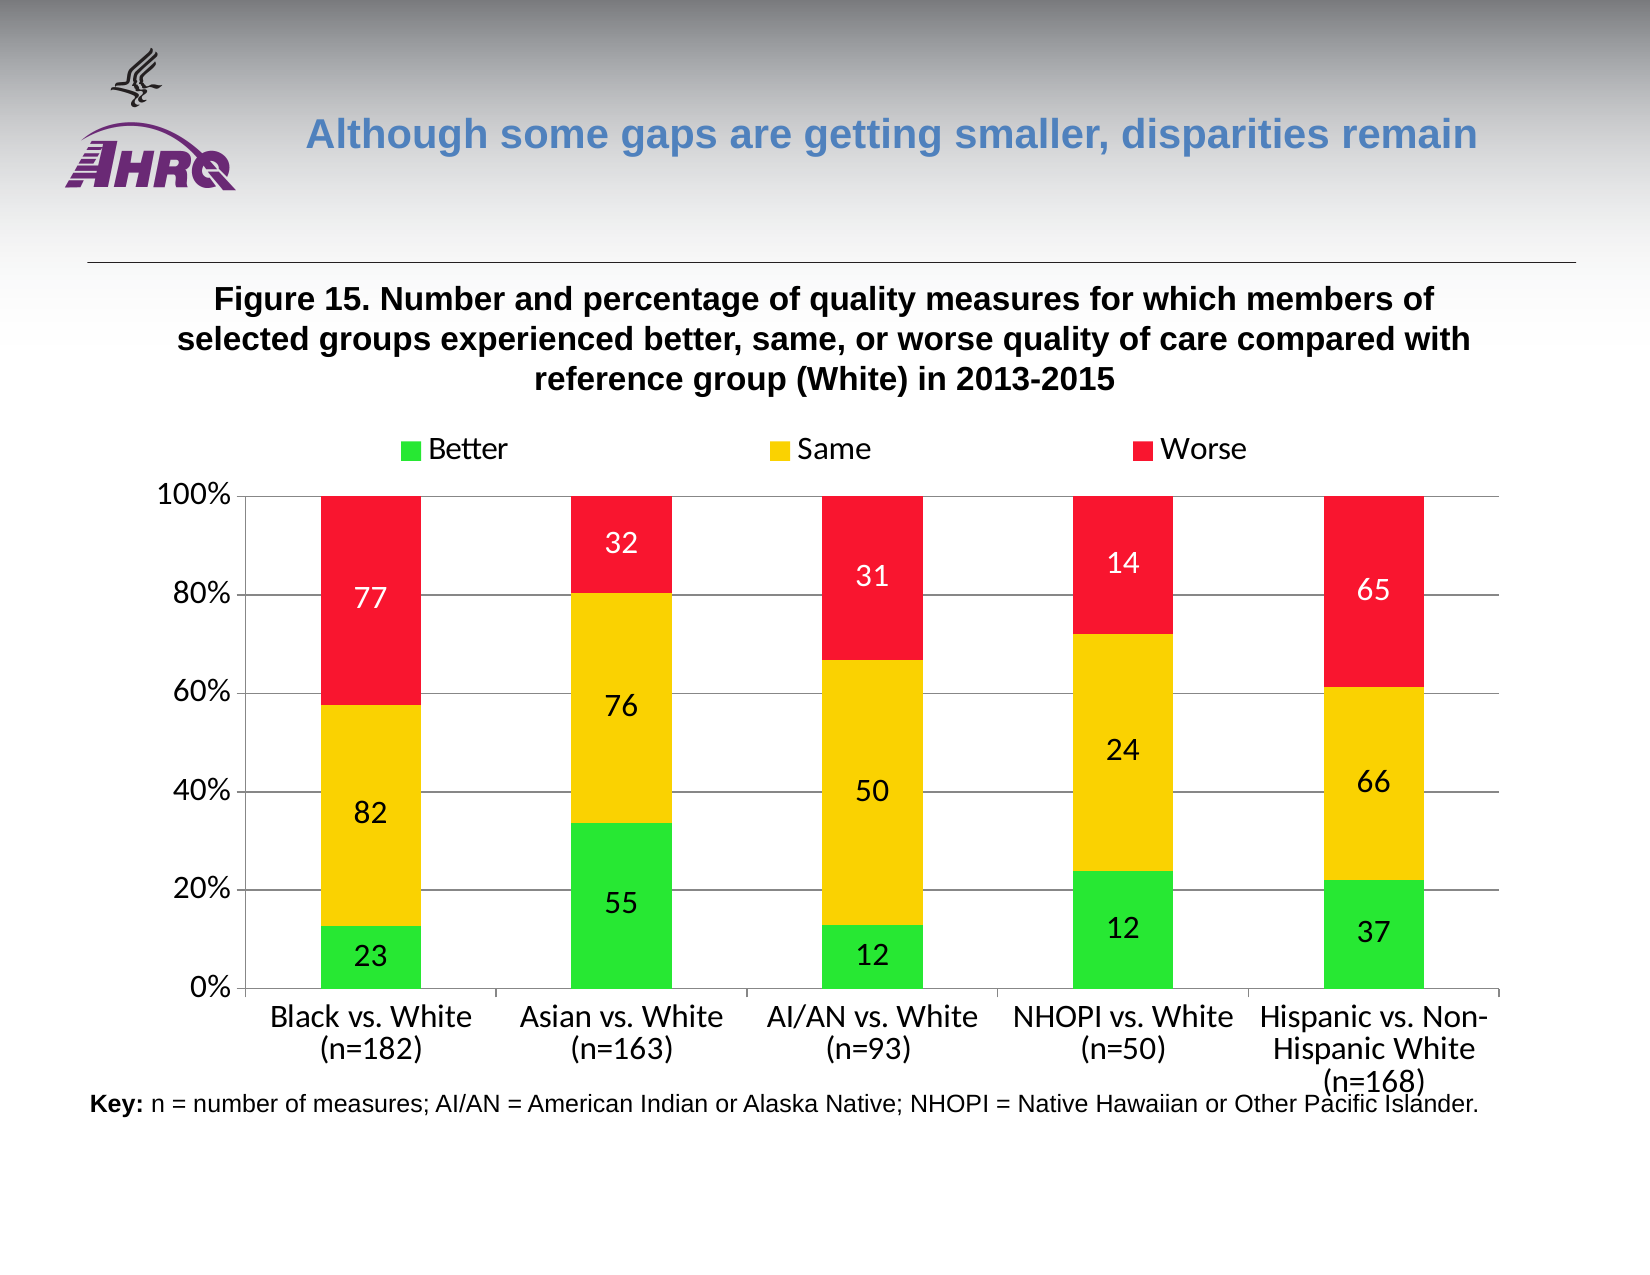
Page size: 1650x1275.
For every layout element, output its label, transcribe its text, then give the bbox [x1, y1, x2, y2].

text_box Key: n = number of measures; AI/AN = American Indian or Alaska Native; NHOPI = Native Hawaiian or Other Pacific Islander. [74, 1080, 1500, 1125]
picture [0, 0, 1650, 1275]
title Although some gaps are getting smaller, disparities remain [288, 51, 1568, 213]
chart [149, 424, 1501, 1101]
text_box Figure 15. Number and percentage of quality measures for which members of selected groups experienced better, same, or worse quality of care compared with reference group (White) in 2013-2015 [149, 269, 1500, 405]
